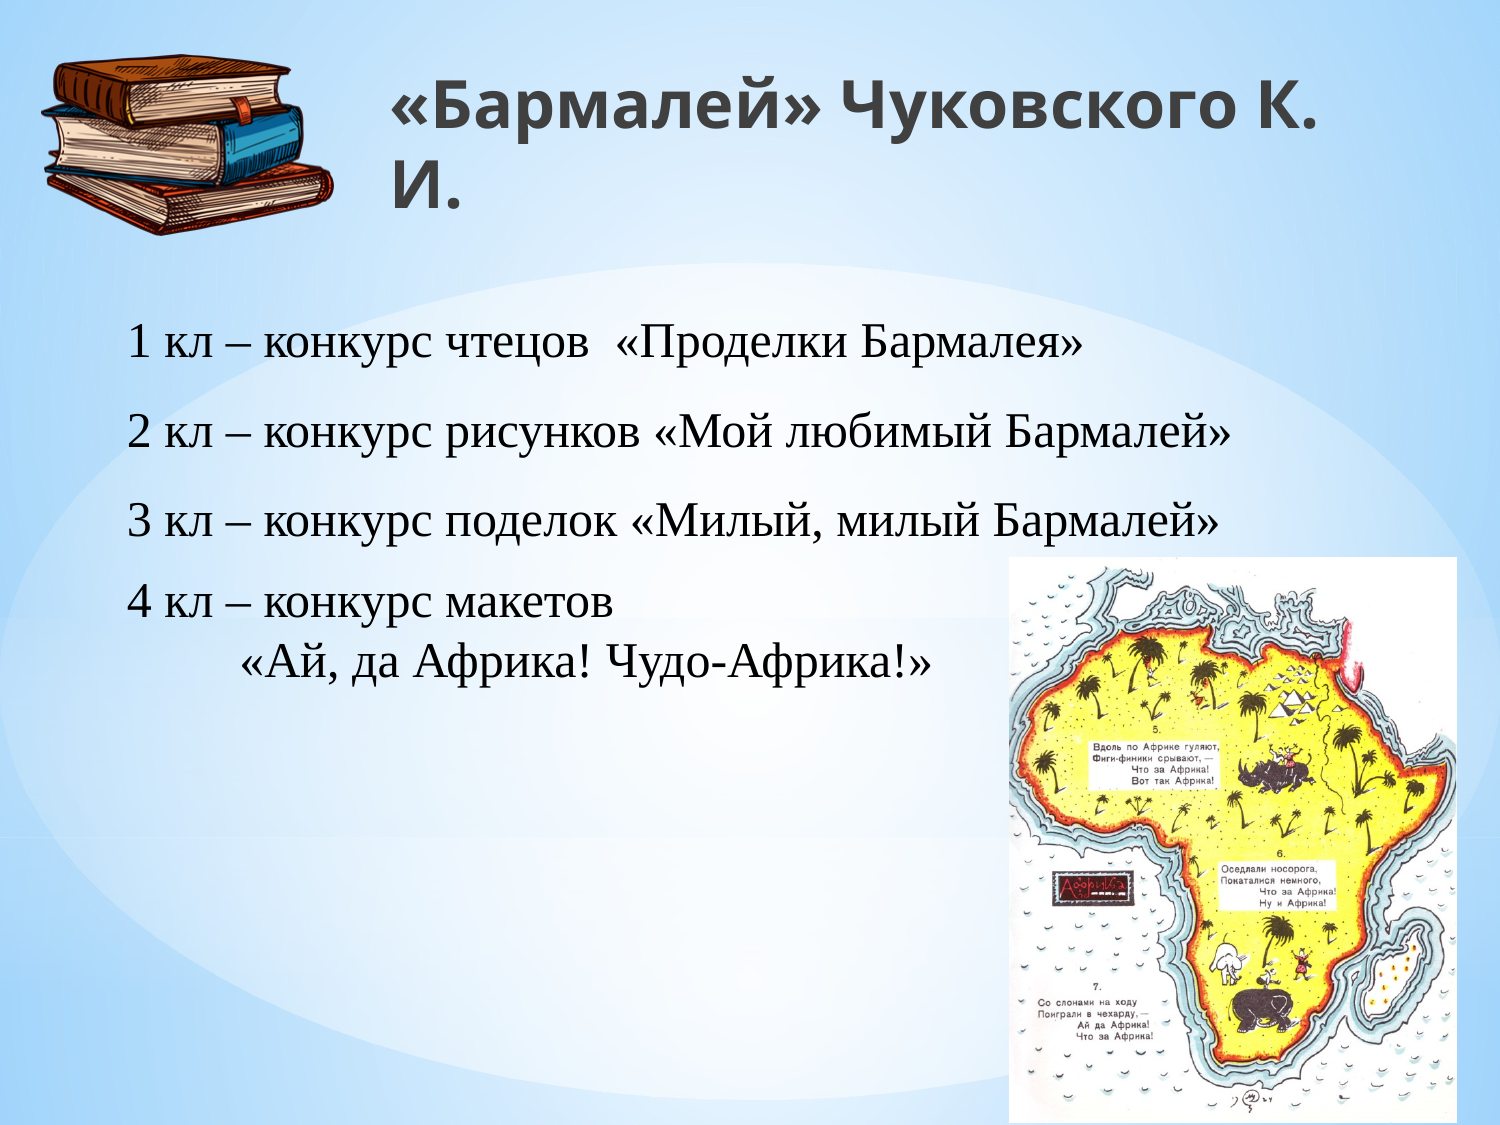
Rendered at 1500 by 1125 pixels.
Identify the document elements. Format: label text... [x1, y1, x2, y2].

picture [1009, 557, 1457, 1123]
text_box «Бармалей» Чуковского К. И. [375, 54, 1376, 230]
text_box 1 кл – конкурс чтецов «Проделки Бармалея» 2 кл – конкурс рисунков «Мой любимый Бармалей» 3 кл – конкурс поделок «Милый, милый Бармалей» 4 кл – конкурс макетов «Ай, да Африка! Чудо-Африка!» [112, 290, 1341, 695]
picture [41, 54, 334, 236]
